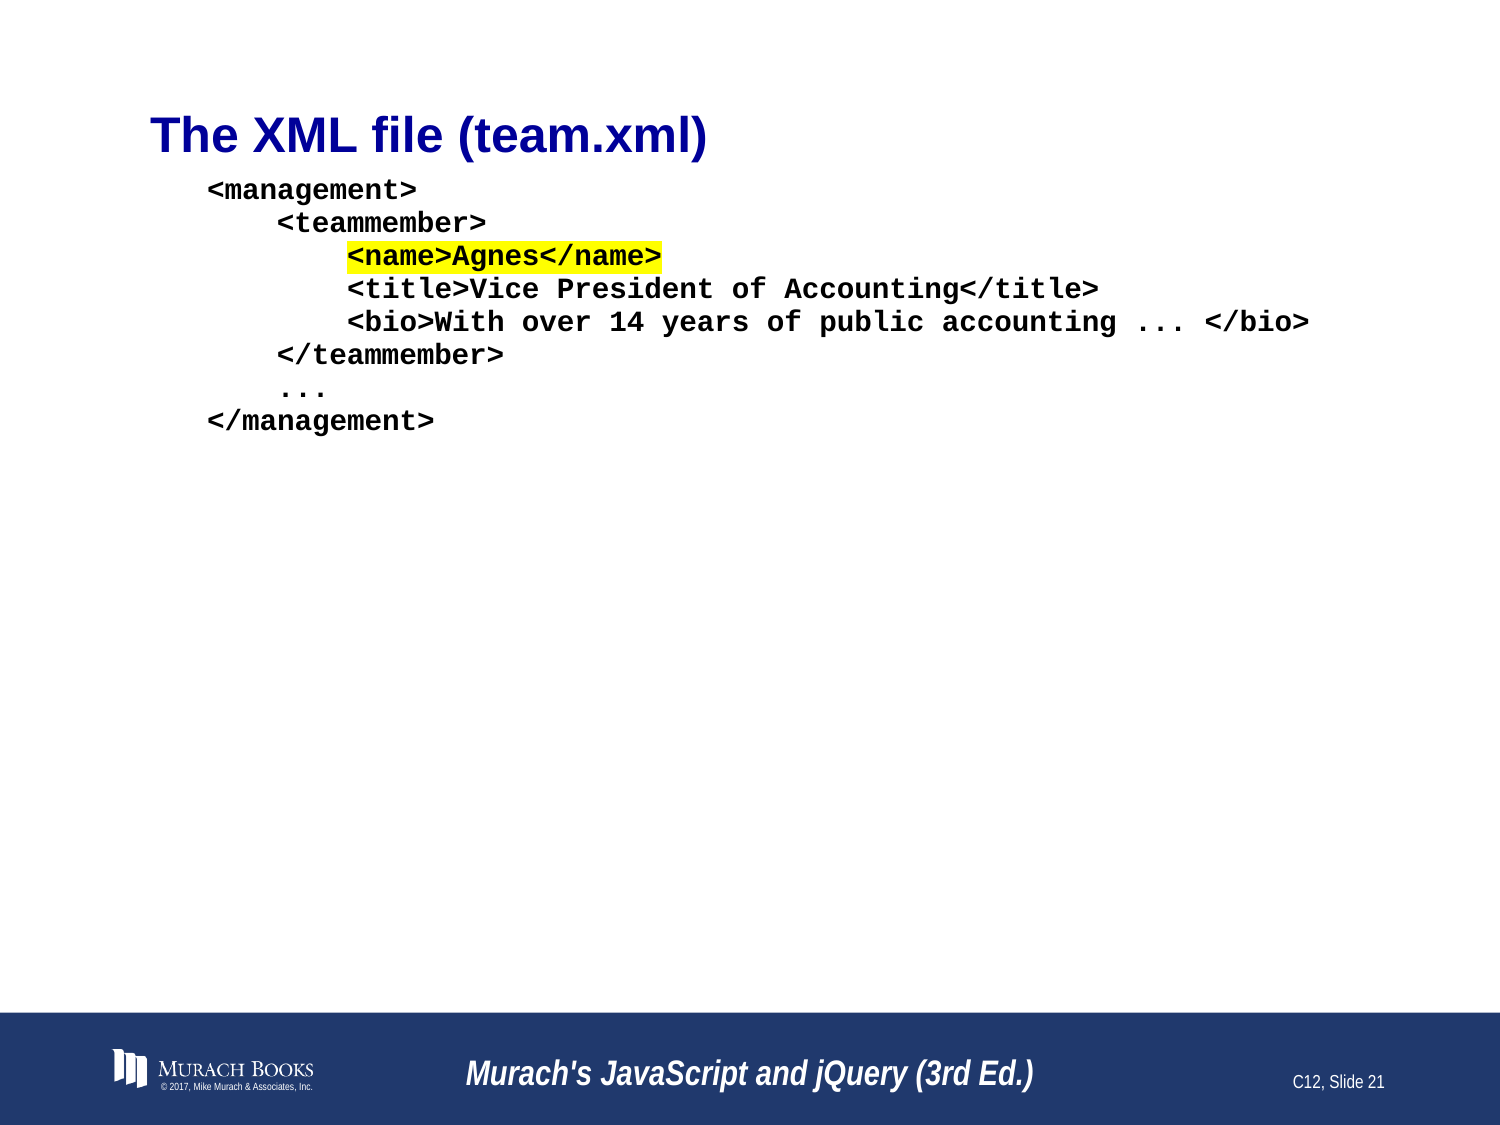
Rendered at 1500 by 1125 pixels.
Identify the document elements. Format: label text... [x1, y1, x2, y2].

slide_number Murach's JavaScript and jQuery (3rd Ed.) [463, 1025, 1050, 1100]
title The XML file (team.xml) [150, 102, 1350, 164]
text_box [149, 174, 1350, 479]
footer © 2017, Mike Murach & Associates, Inc. [12, 1025, 463, 1100]
slide_number C12, Slide 21 [1087, 1025, 1400, 1100]
